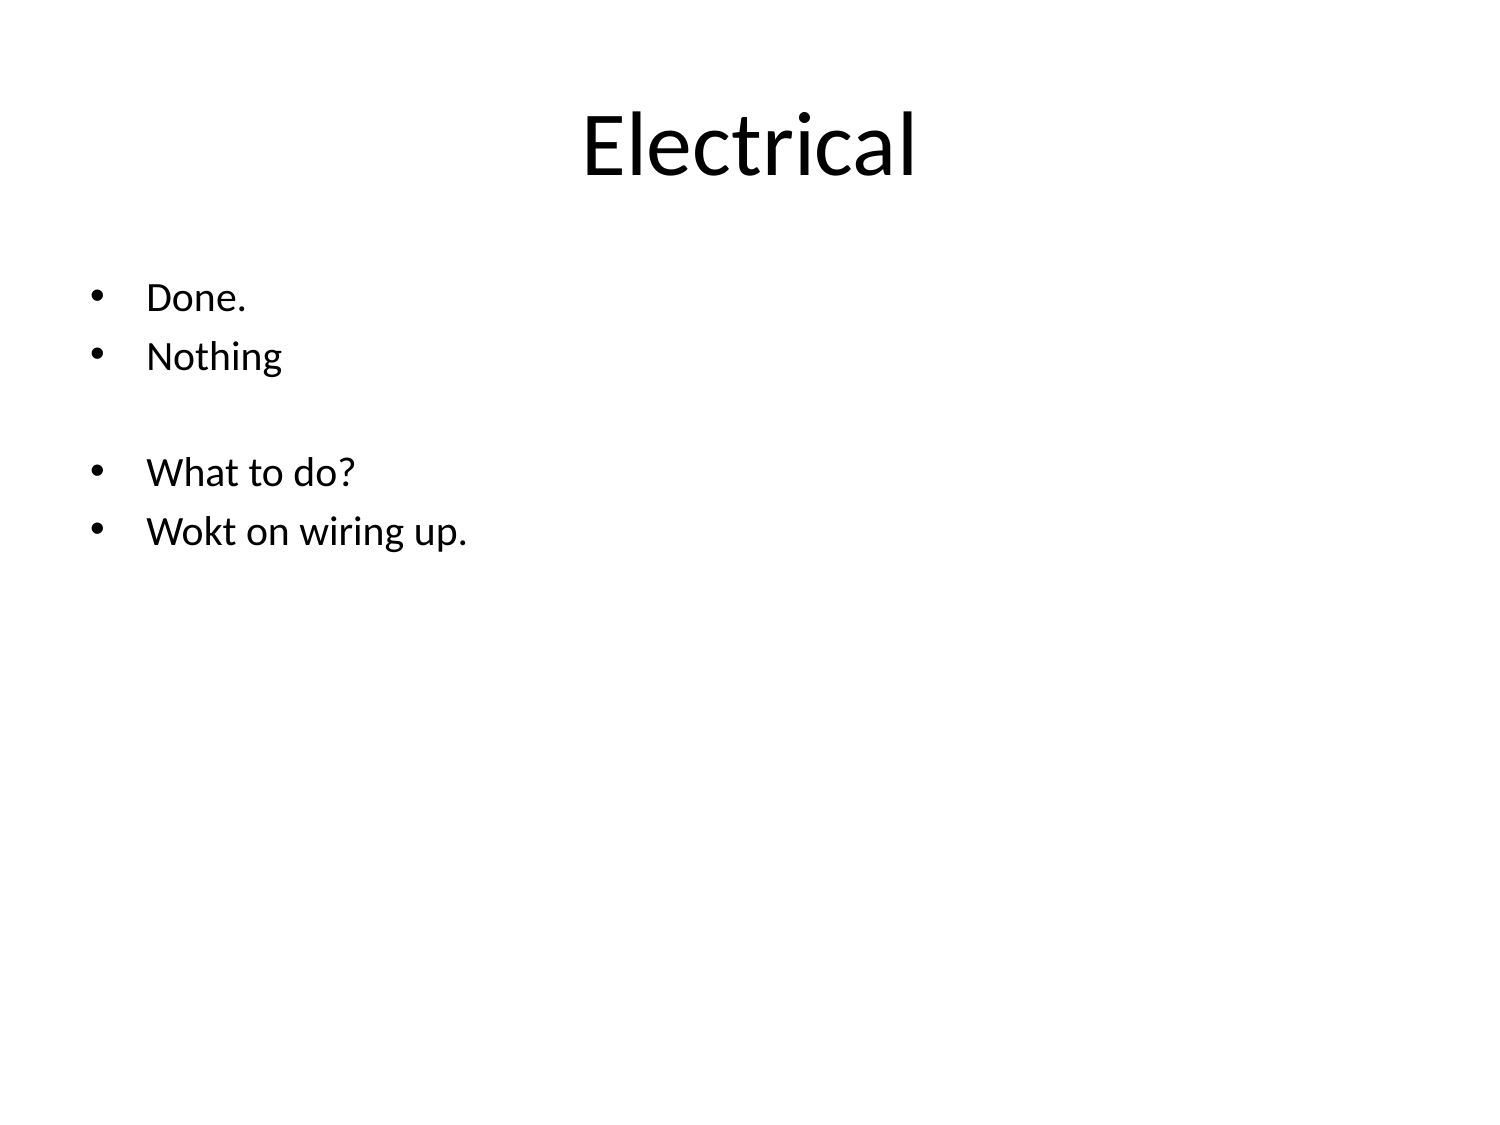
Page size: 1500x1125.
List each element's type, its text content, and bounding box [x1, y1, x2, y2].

title Electrical [75, 45, 1425, 233]
list Done. Nothing What to do? Wokt on wiring up. [75, 262, 1425, 1005]
